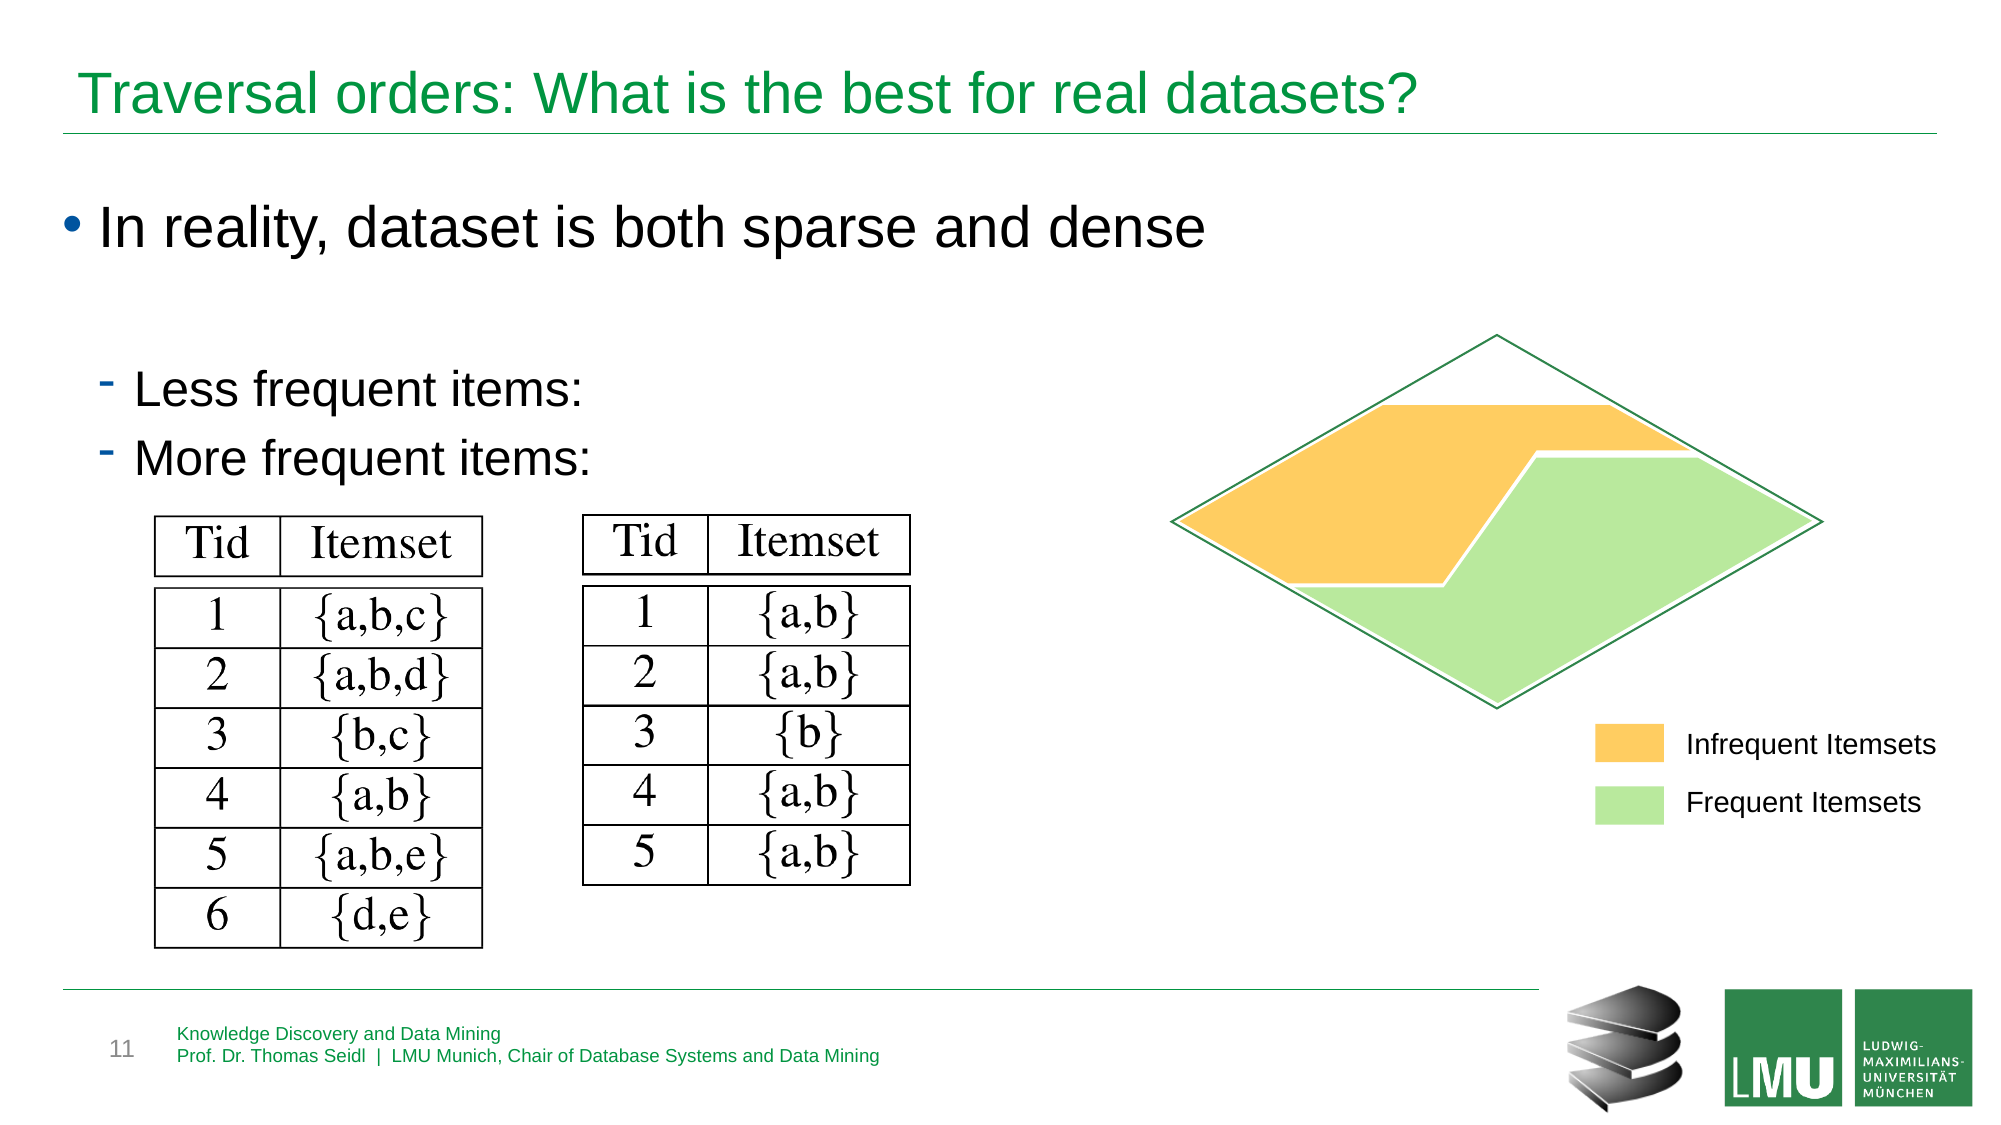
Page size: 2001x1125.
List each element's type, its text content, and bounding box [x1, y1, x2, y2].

title Traversal orders: What is the best for real datasets? [62, 21, 1938, 134]
text_box [1177, 404, 1692, 585]
picture [149, 510, 487, 952]
text_box Infrequent Itemsets [1685, 725, 1938, 761]
picture [1497, 925, 1985, 1119]
text_box Frequent Itemsets [1686, 782, 1923, 818]
text_box [1594, 785, 1665, 826]
text_box [1594, 723, 1665, 763]
picture [578, 509, 916, 890]
slide_number 449 [62, 1015, 150, 1081]
text_box [1293, 456, 1815, 705]
text_box [1169, 333, 1825, 710]
